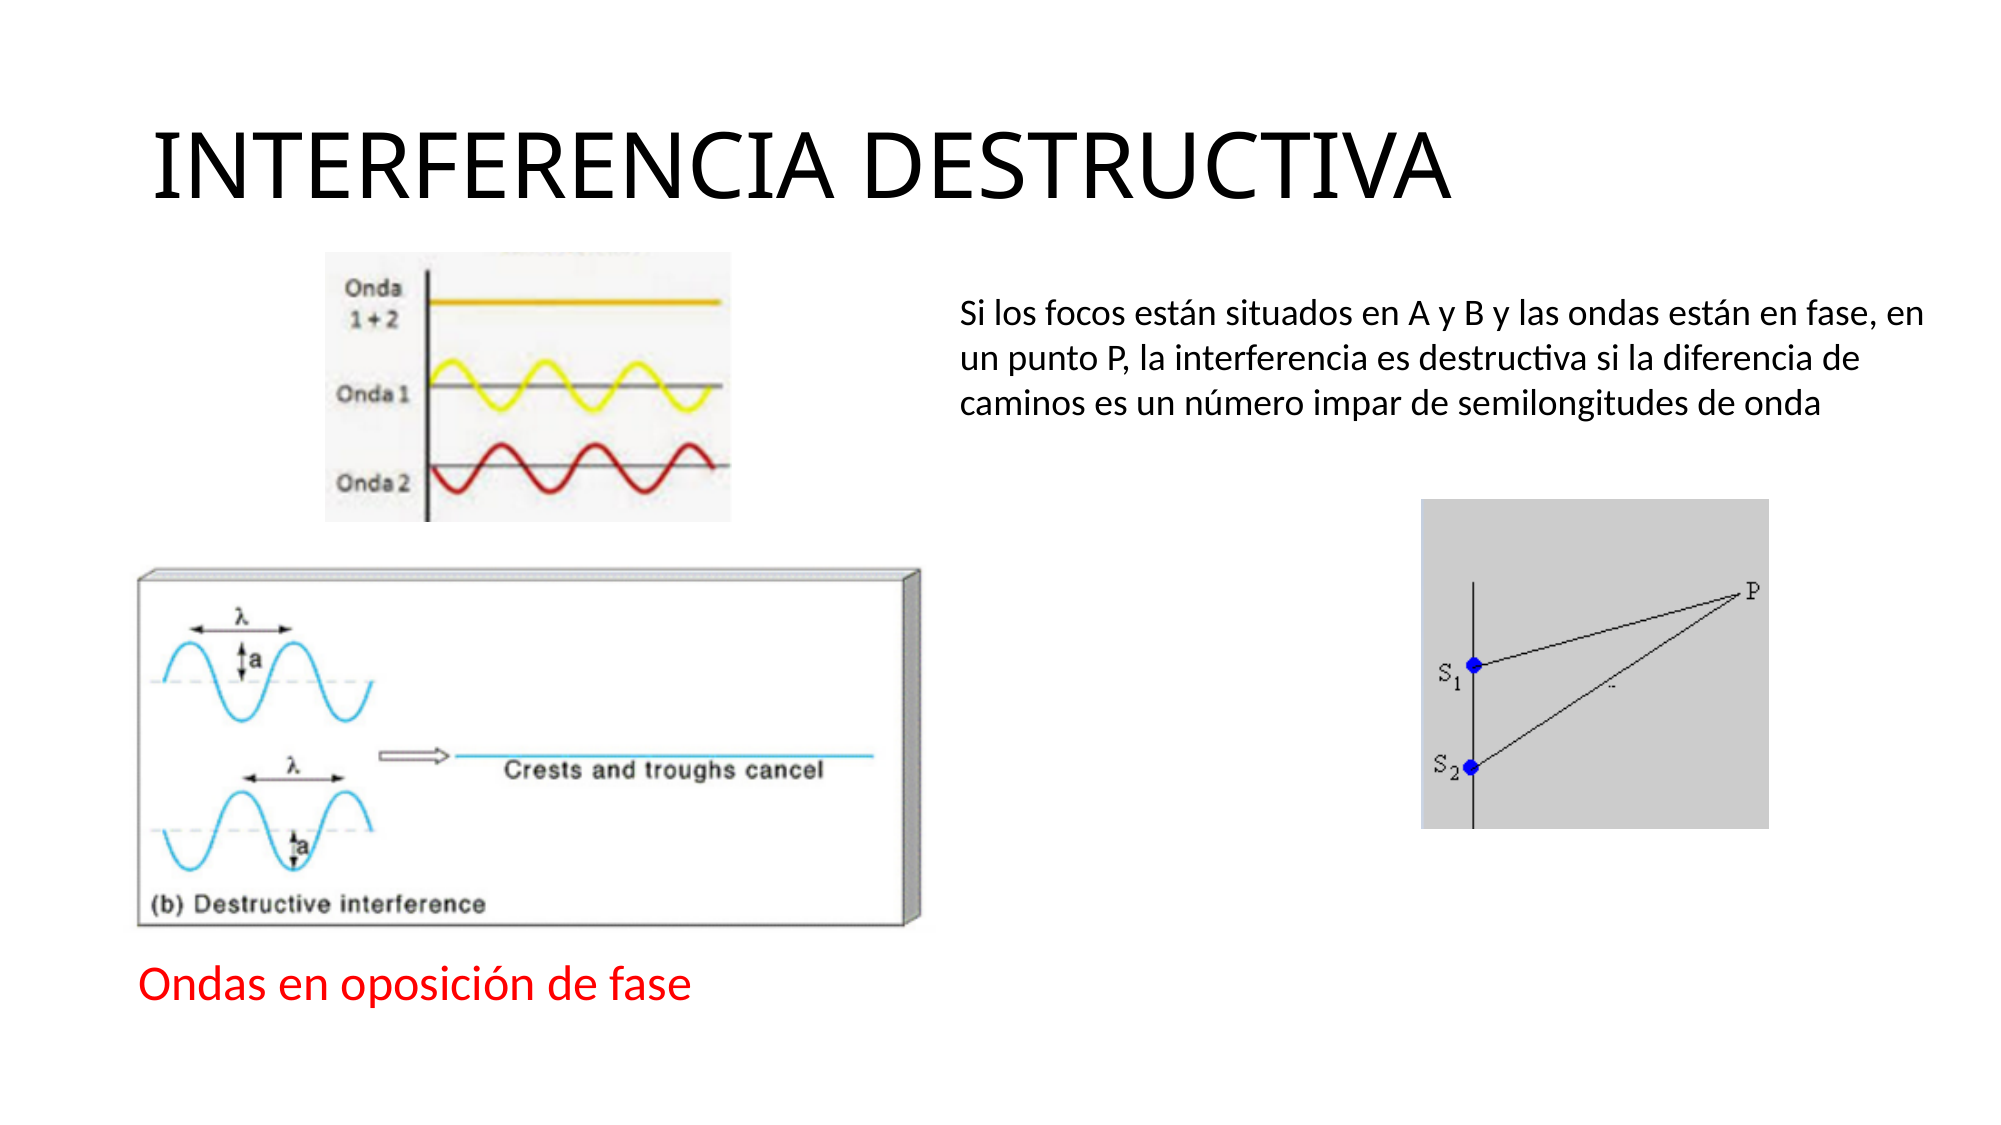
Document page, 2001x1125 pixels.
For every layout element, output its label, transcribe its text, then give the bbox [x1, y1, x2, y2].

picture [123, 542, 945, 944]
title INTERFERENCIA DESTRUCTIVA [137, 59, 1863, 278]
text_box Ondas en oposición de fase [123, 944, 732, 1018]
picture [1421, 499, 1769, 829]
picture [325, 252, 732, 522]
text_box Si los focos están situados en A y B y las ondas están en fase, en un punto P, la interferencia es destructiva si la diferencia de caminos es un número impar de semilongitudes de onda [944, 280, 1945, 431]
